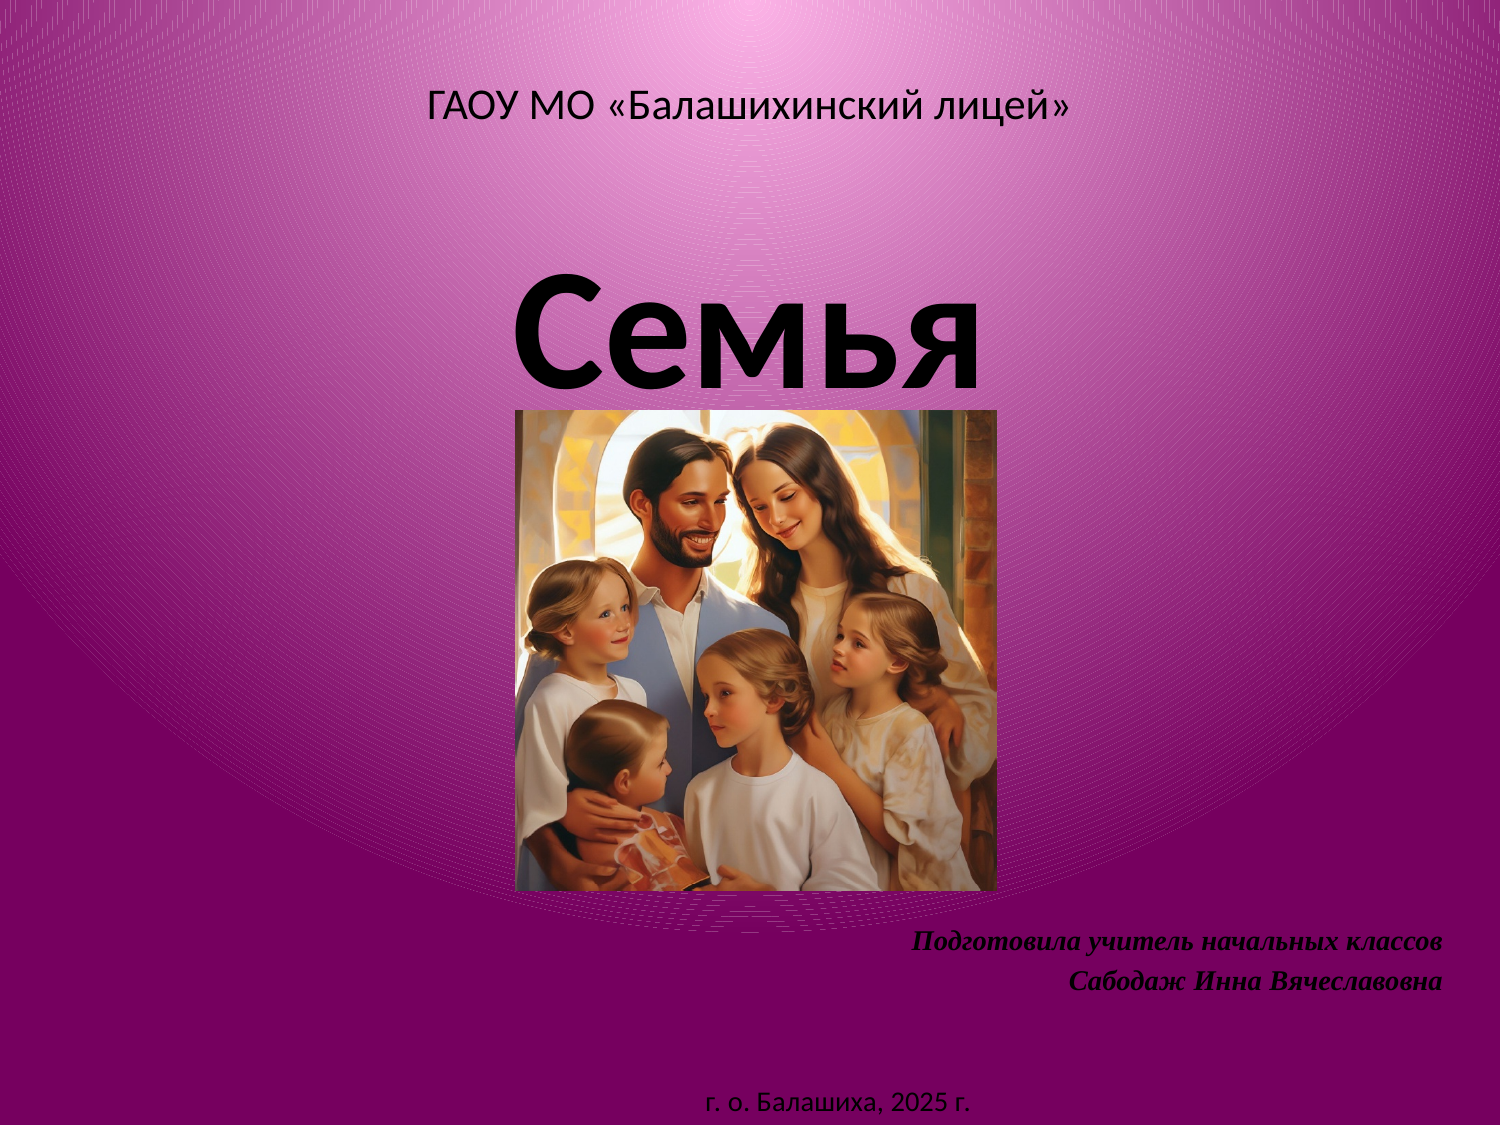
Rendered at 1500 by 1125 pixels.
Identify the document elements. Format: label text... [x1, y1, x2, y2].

picture [515, 409, 997, 891]
title ГАОУ МО «Балашихинский лицей» Семья [112, 66, 1388, 433]
subtitle Подготовила учитель начальных классов Сабодаж Инна Вячеславовна г. о. Балашиха, 2025 г. [225, 834, 1459, 1125]
